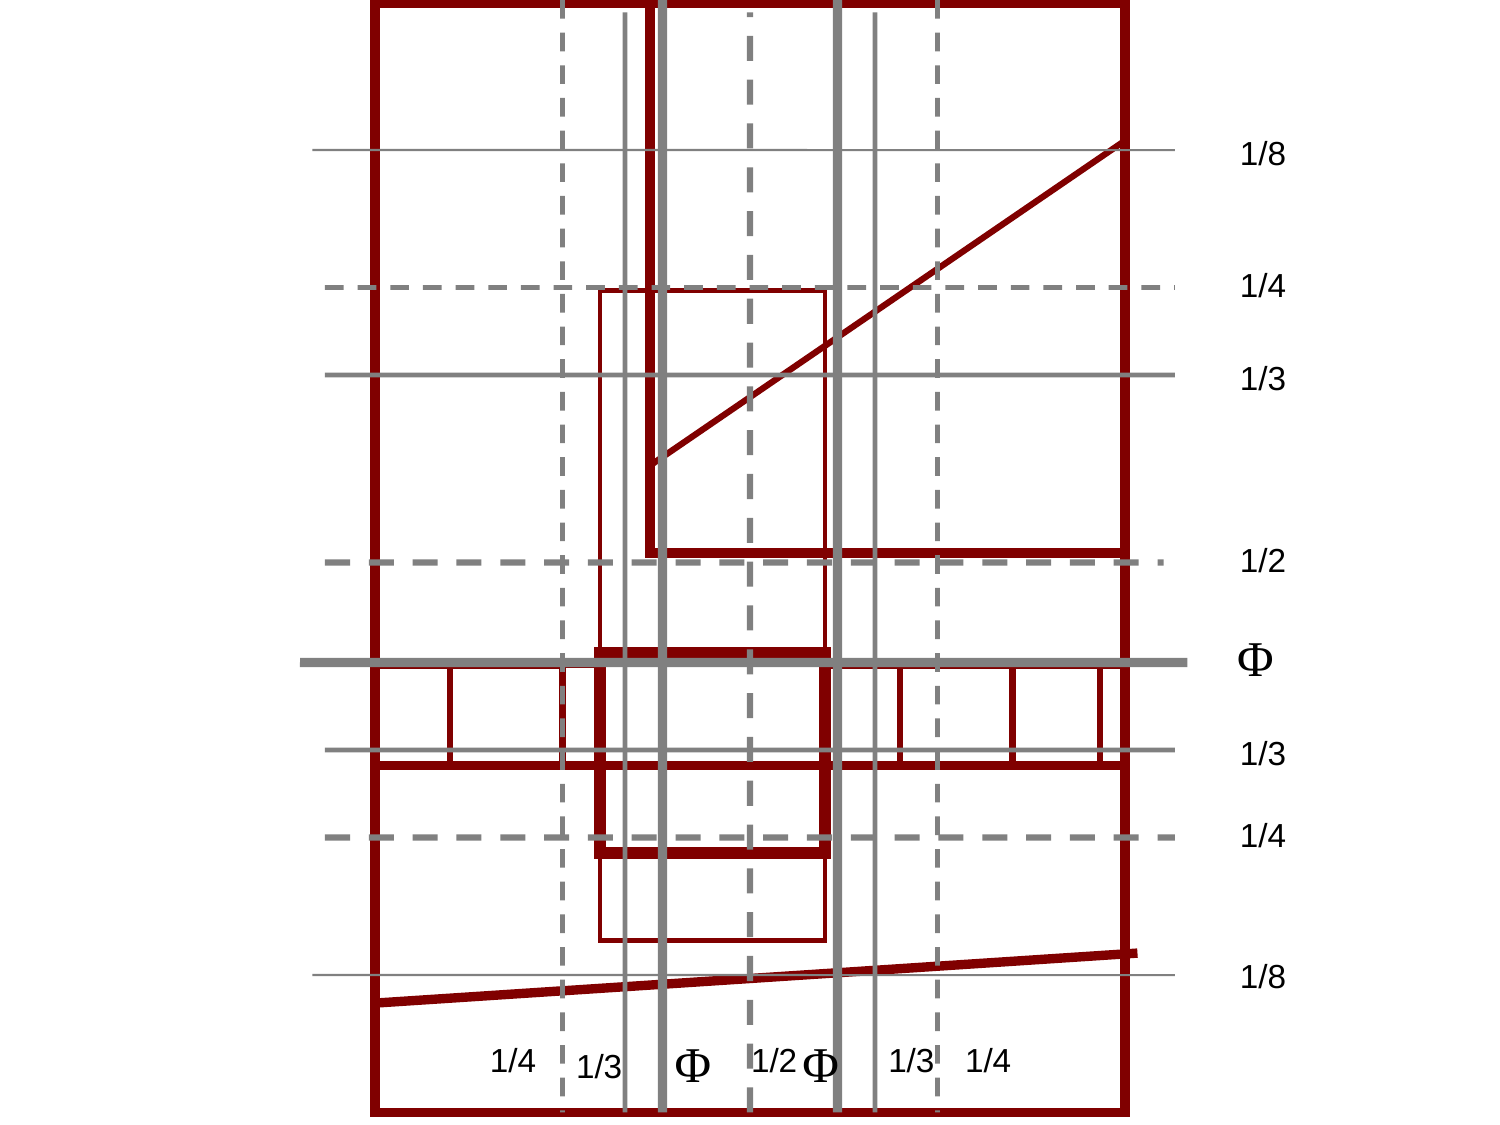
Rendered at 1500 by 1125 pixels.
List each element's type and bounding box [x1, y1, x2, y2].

text_box [299, 0, 1313, 1113]
